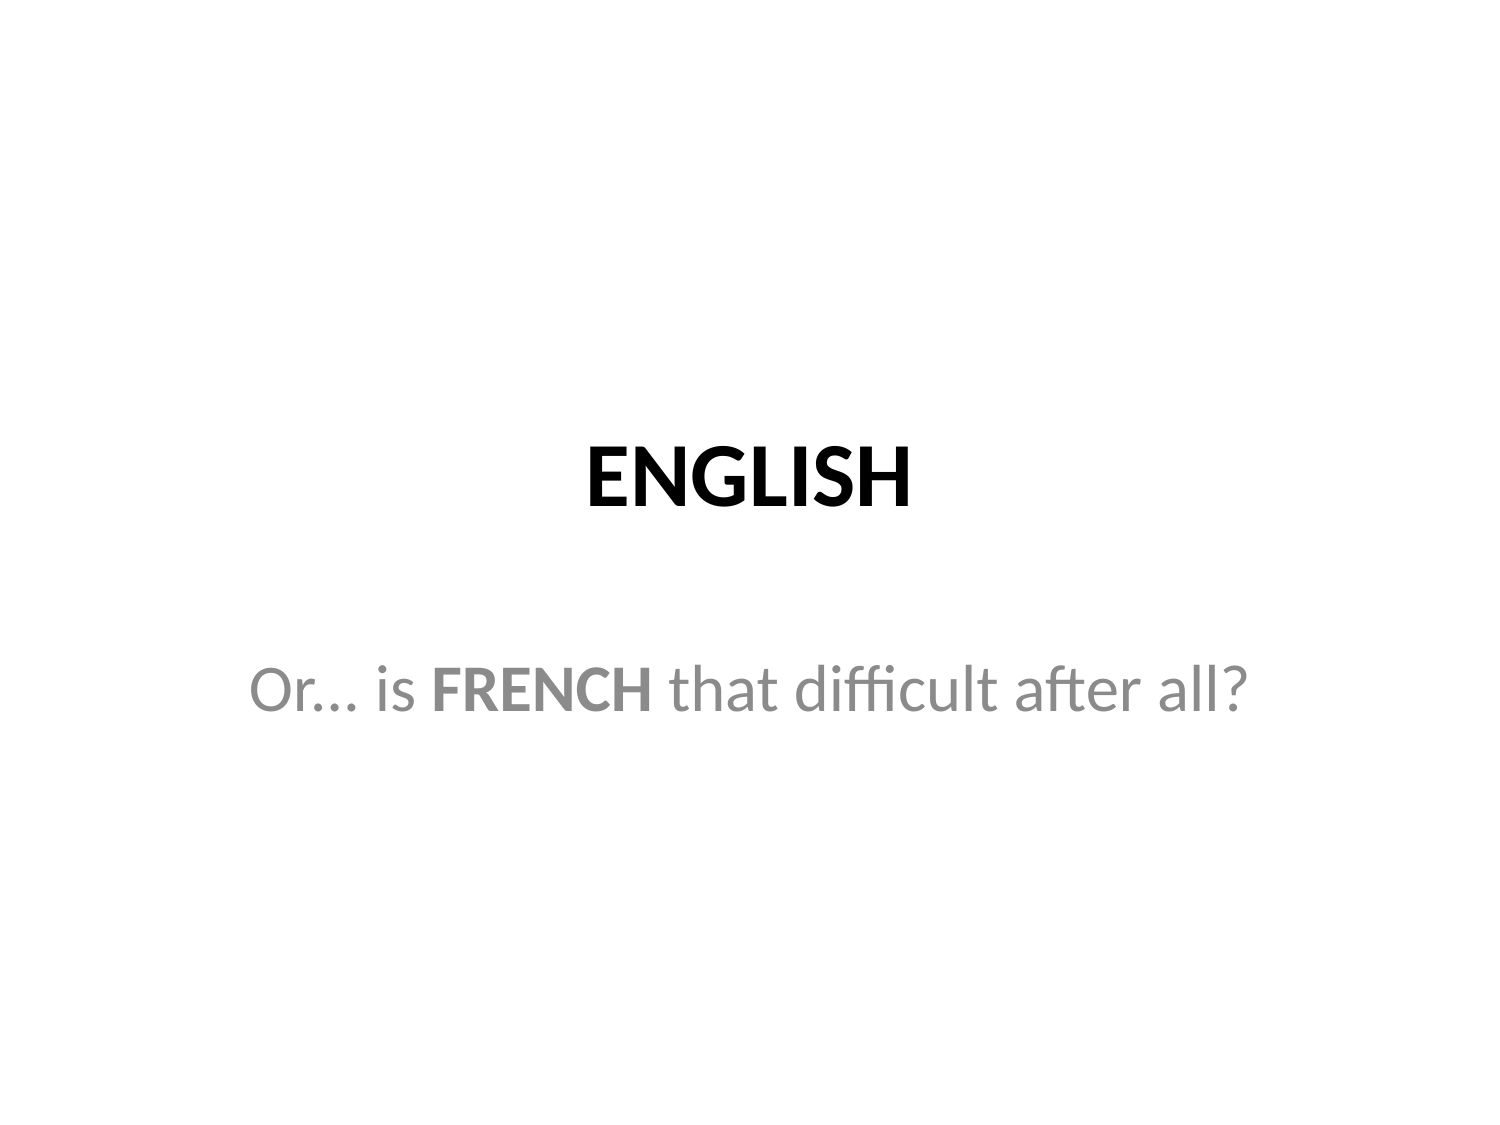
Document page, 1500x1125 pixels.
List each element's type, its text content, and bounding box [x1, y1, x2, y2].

title ENGLISH [112, 349, 1388, 591]
subtitle Or... is FRENCH that difficult after all? [225, 637, 1275, 925]
